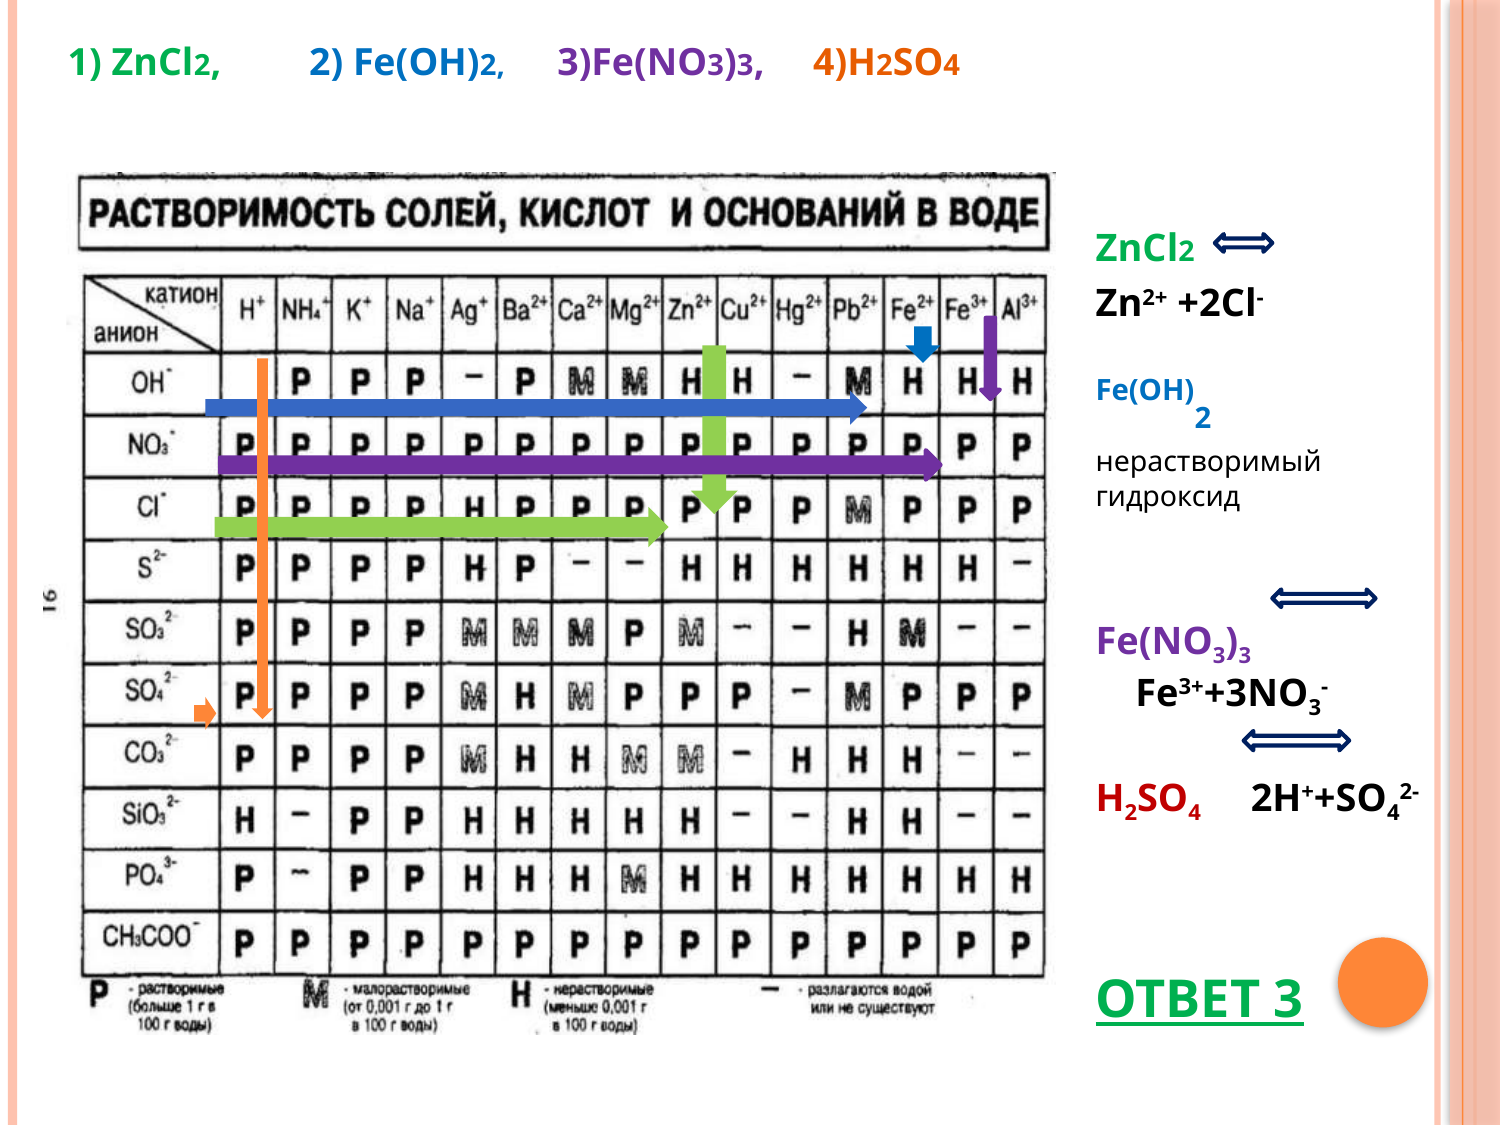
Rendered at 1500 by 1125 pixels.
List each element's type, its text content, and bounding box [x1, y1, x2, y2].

text_box [1270, 587, 1378, 610]
text_box [1212, 232, 1275, 254]
text_box [1241, 728, 1352, 753]
title [75, 19, 1436, 90]
picture [42, 172, 1056, 1036]
list ZnCl2 Zn2+ +2Cl- Fe(OH)2 нерастворимый гидроксид Fe(NO3)3 Fe3++3NO3- H2SO4 2H++SO42- ОТВЕТ 3 [1080, 160, 1447, 1039]
text_box 1) ZnCl2, 2) Fe(OH)2, 3)Fe(NO3)3, 4)H2SO4 [53, 30, 1235, 90]
